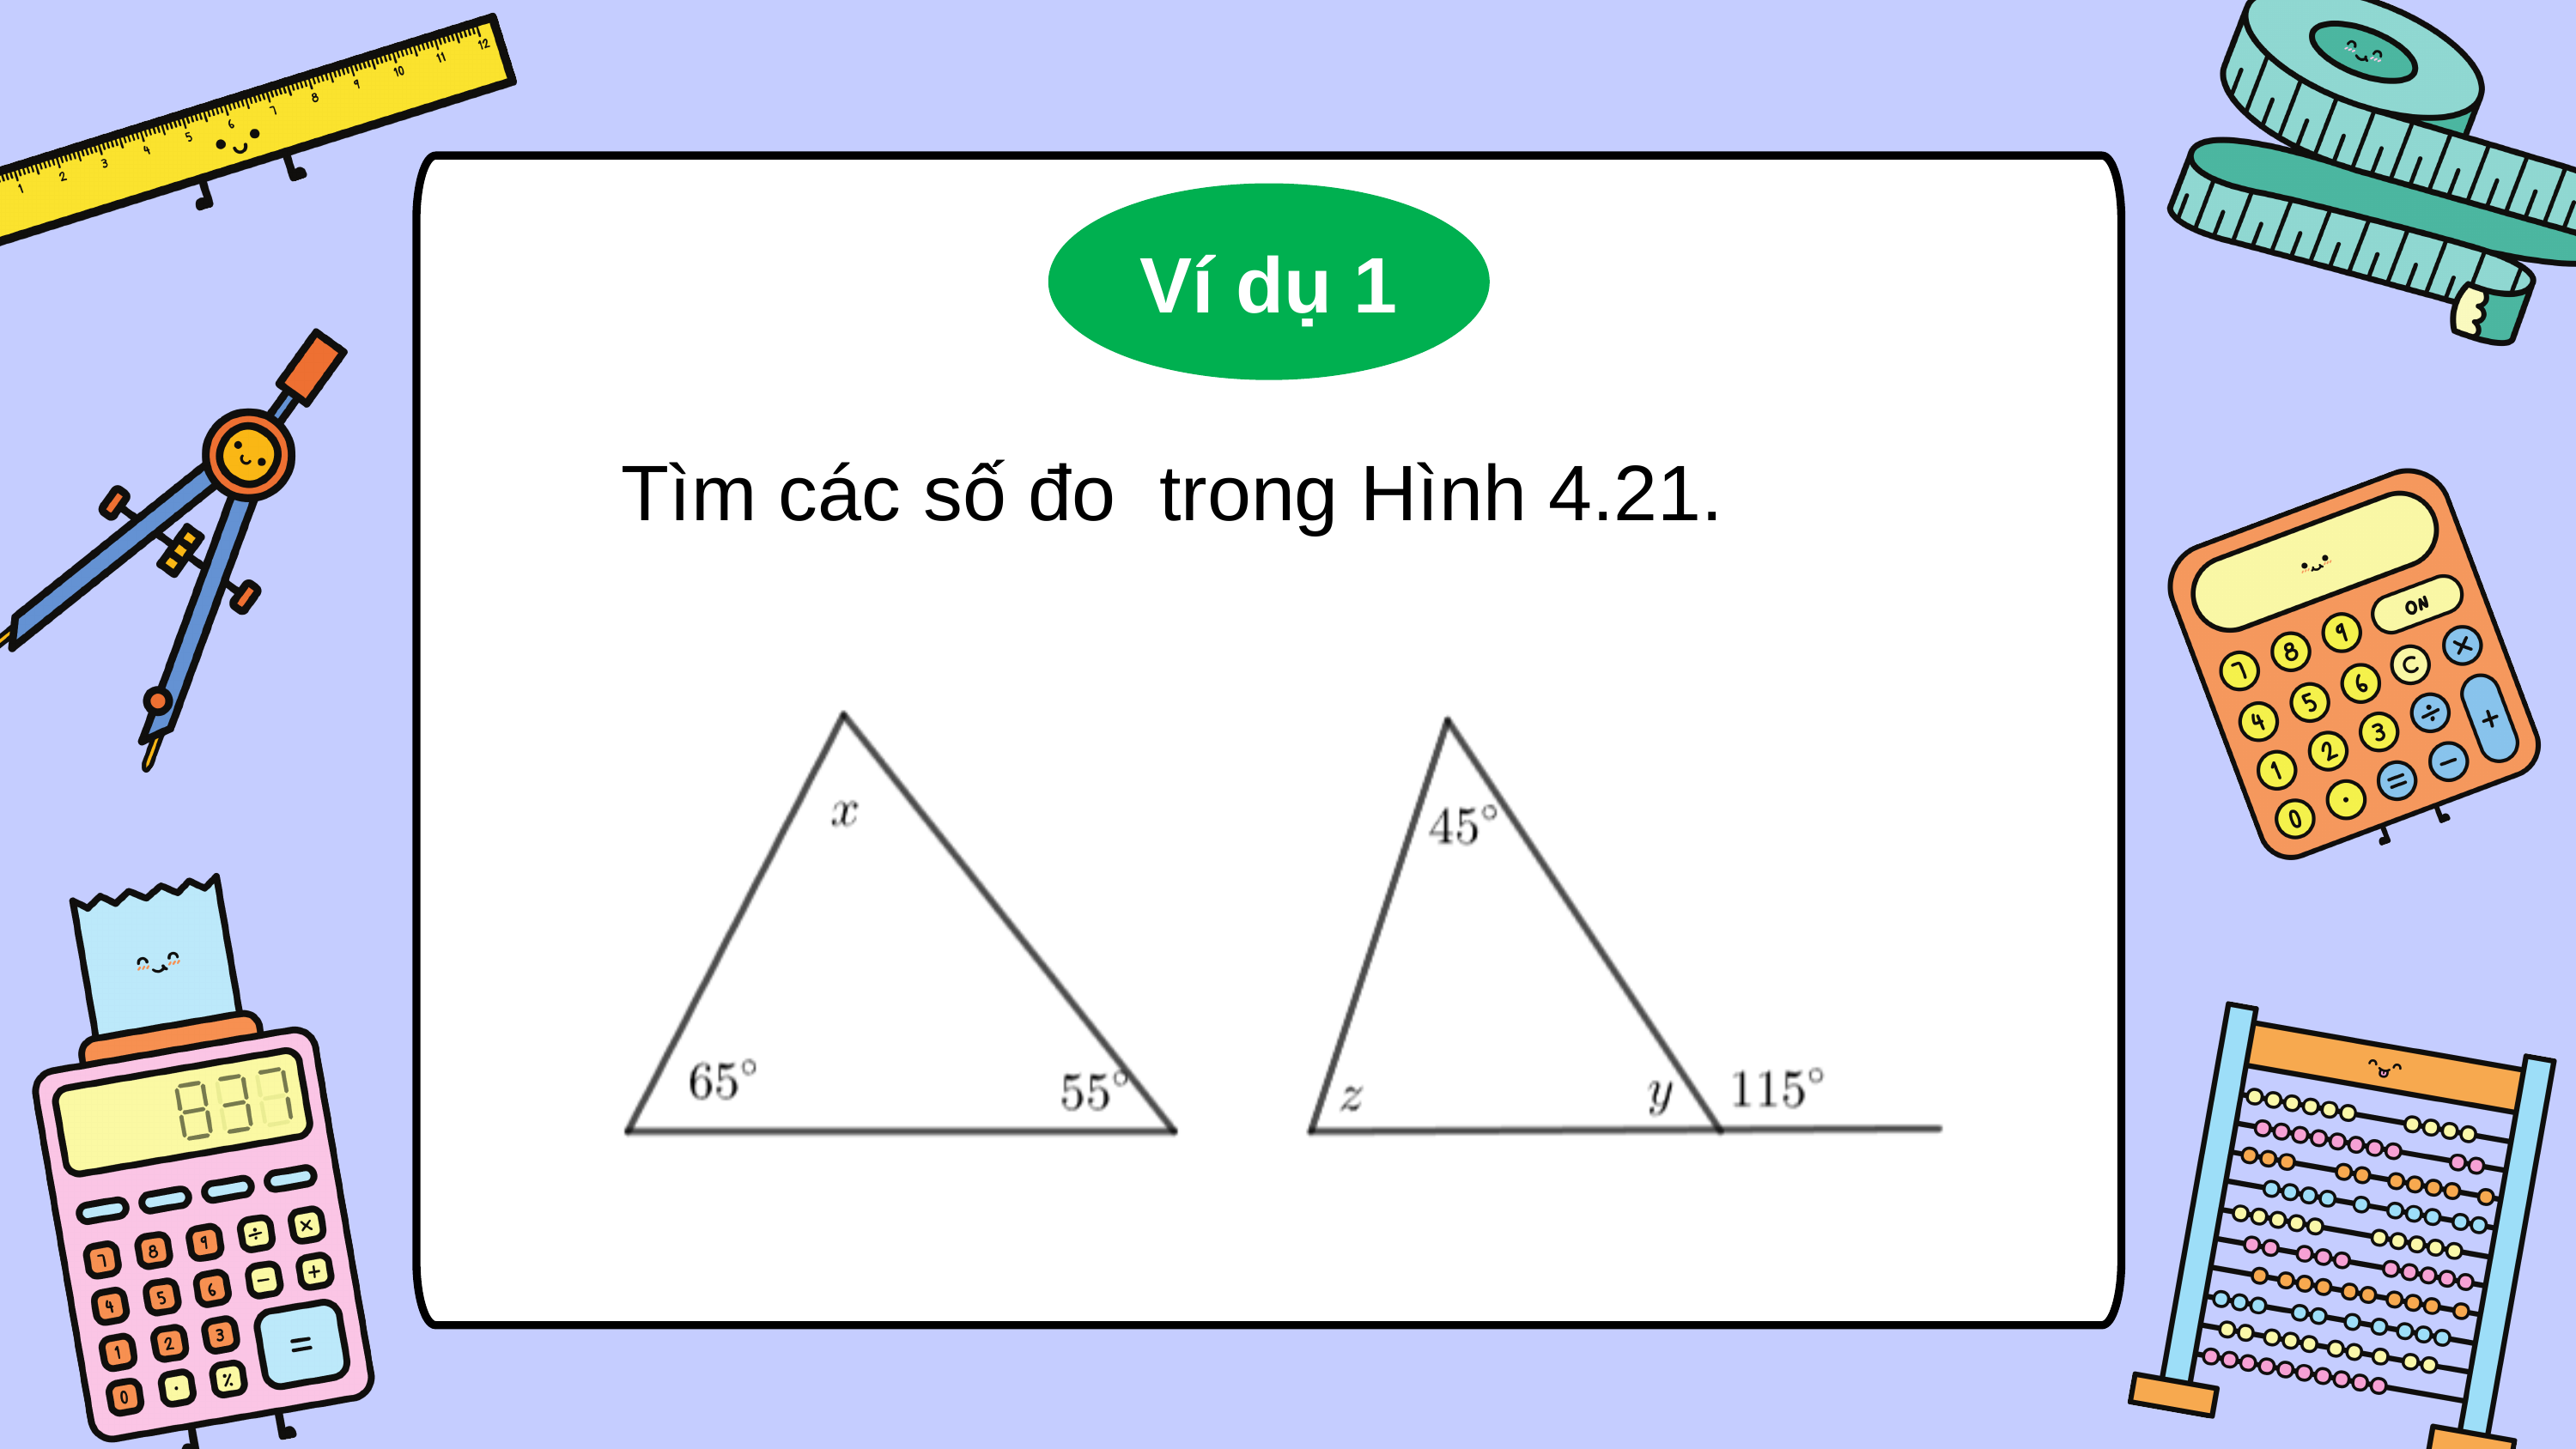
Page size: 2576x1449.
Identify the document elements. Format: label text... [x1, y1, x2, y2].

picture [2155, 456, 2556, 884]
picture [0, 12, 526, 273]
picture [0, 280, 416, 773]
picture [2160, 0, 2576, 377]
text_box [416, 155, 2122, 1325]
picture [2129, 997, 2576, 1449]
picture [617, 670, 1959, 1167]
text_box Ví dụ 1 [1048, 183, 1490, 380]
picture [1, 862, 382, 1449]
